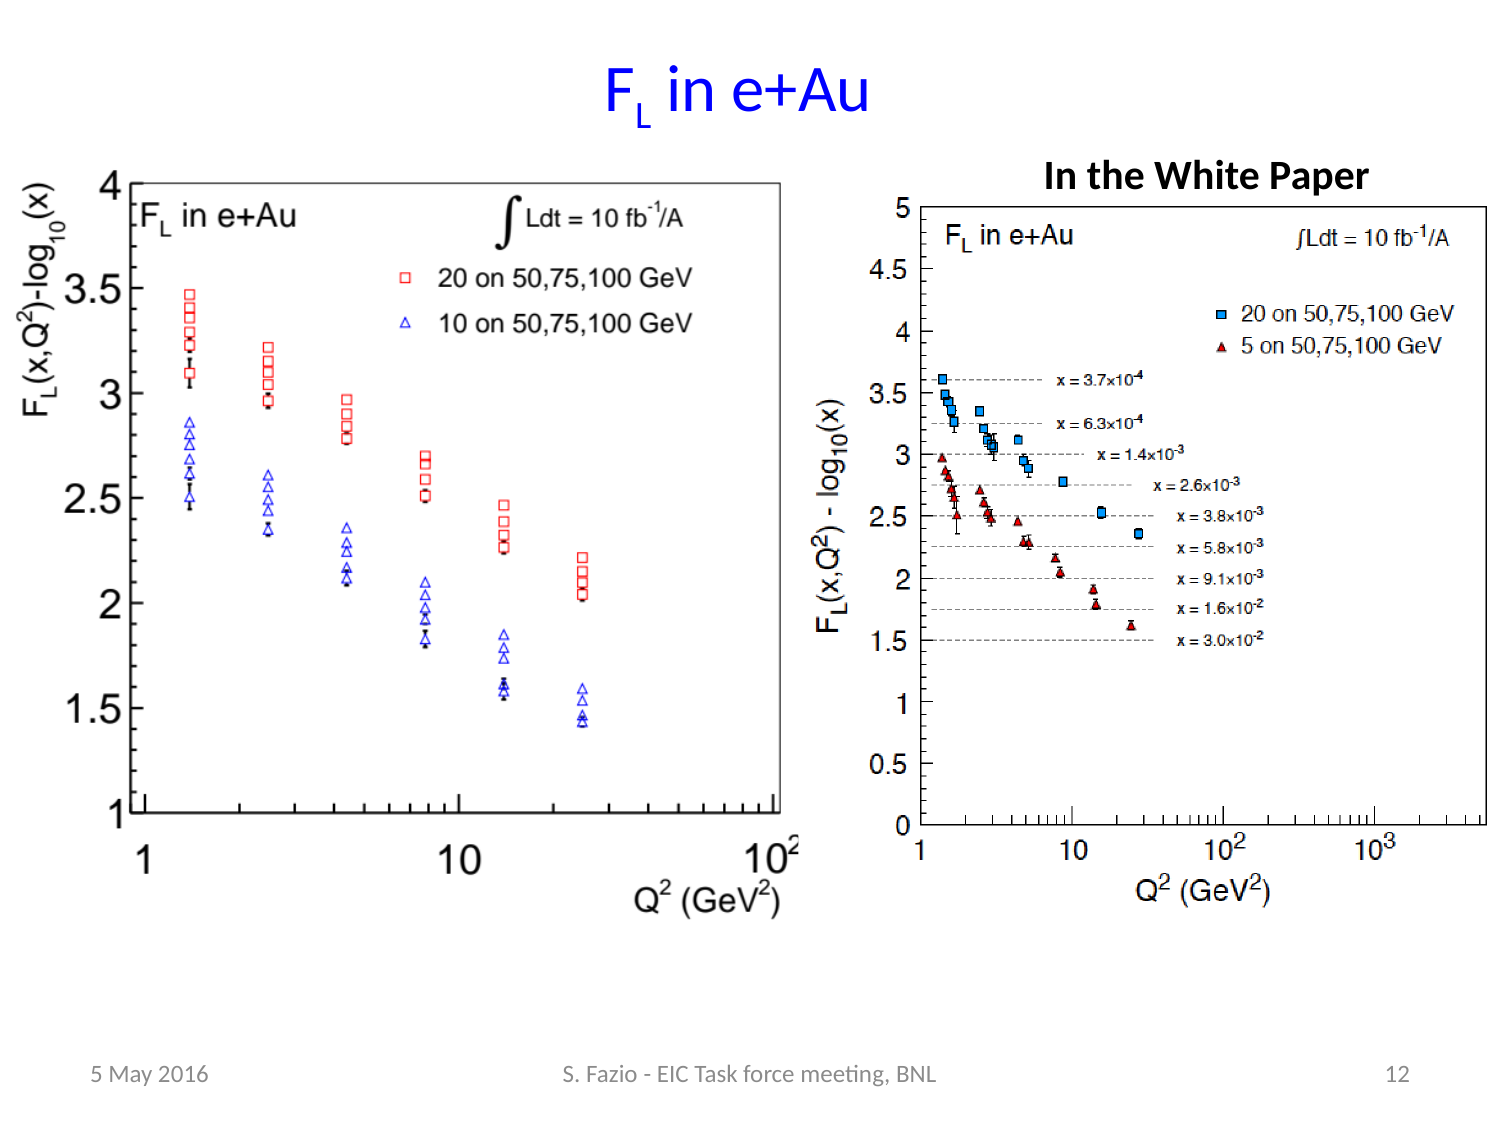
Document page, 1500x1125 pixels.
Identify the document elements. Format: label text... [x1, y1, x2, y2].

footer S. Fazio - EIC Task force meeting, BNL [512, 1042, 988, 1103]
text_box FL in e+Au [589, 37, 887, 144]
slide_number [75, 1042, 425, 1103]
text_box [798, 140, 1499, 926]
slide_number 12 [1074, 1042, 1425, 1103]
picture [3, 146, 798, 926]
